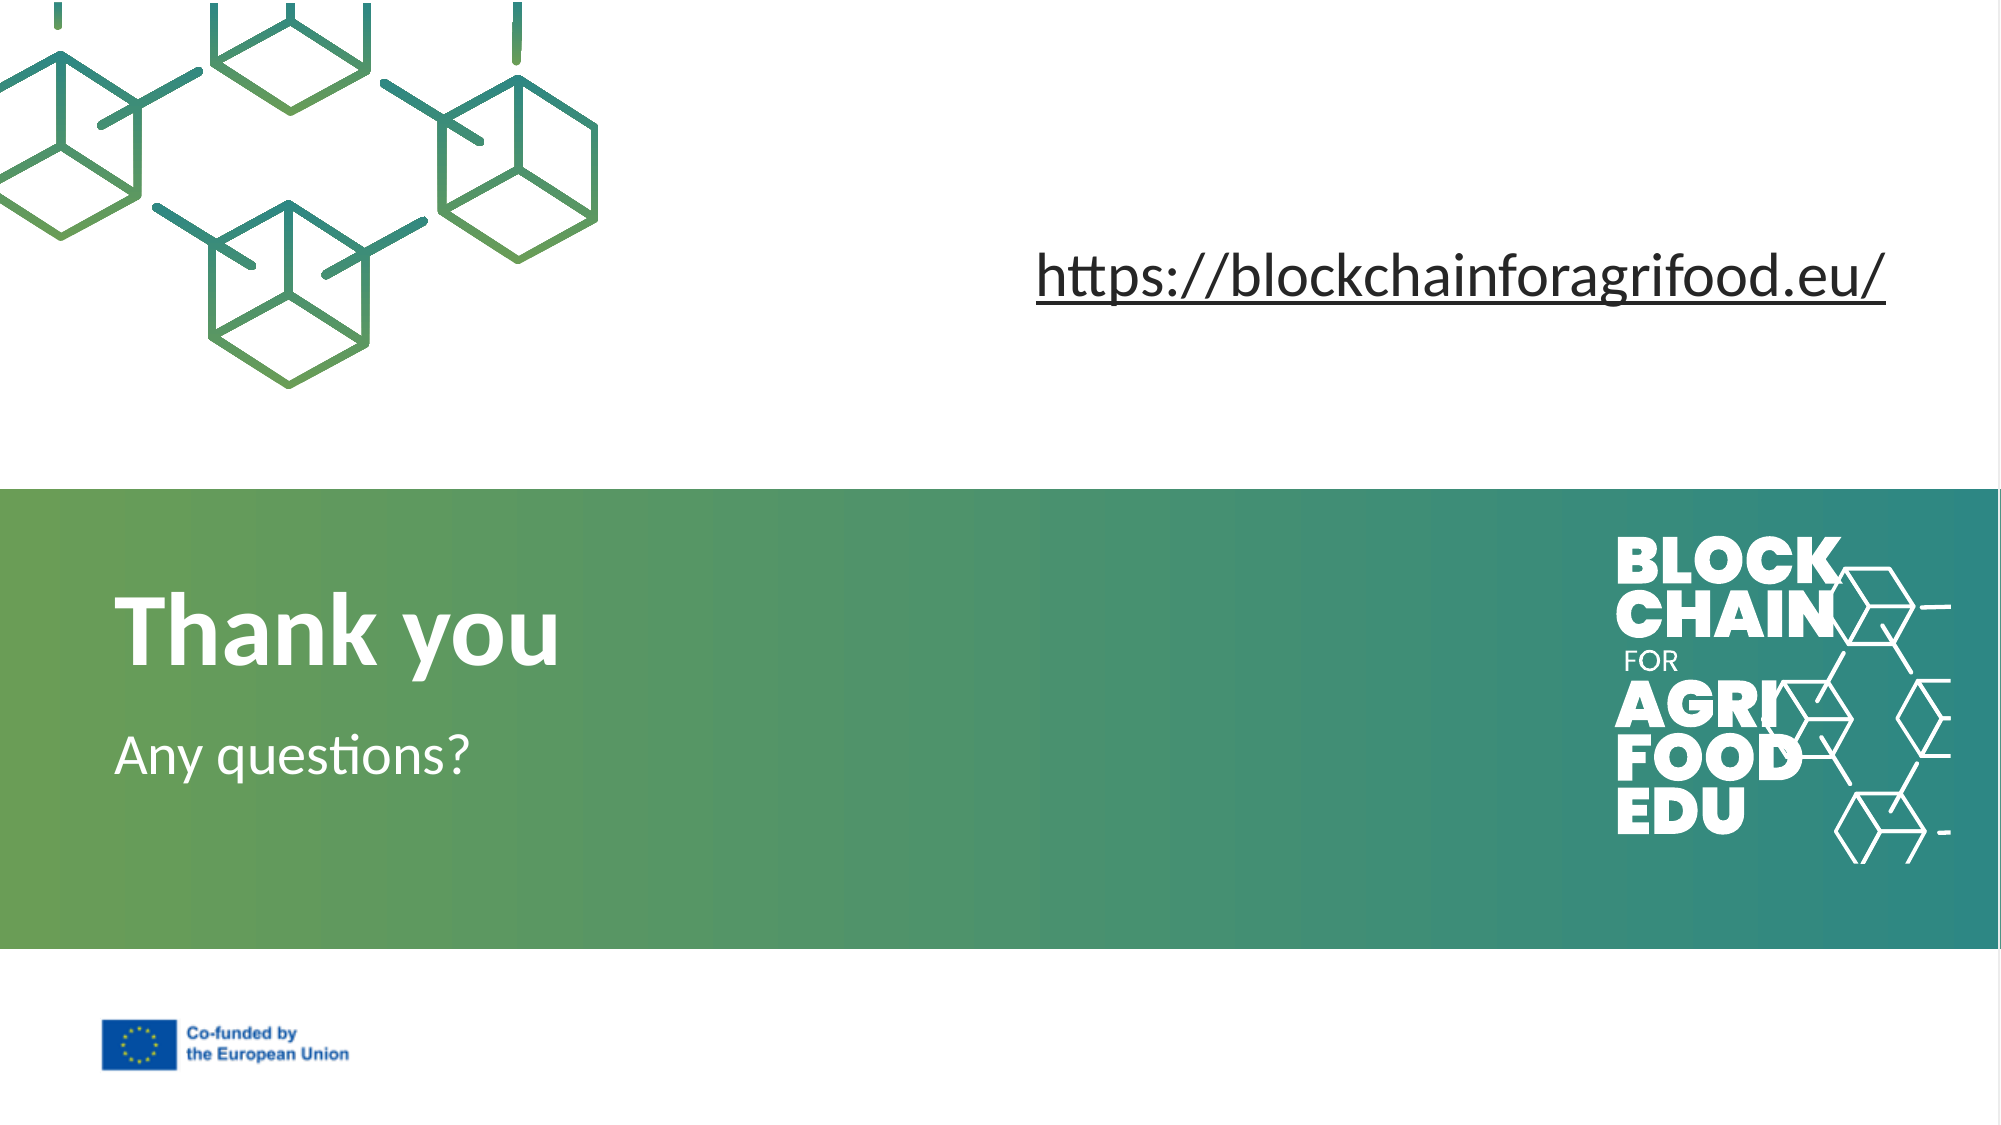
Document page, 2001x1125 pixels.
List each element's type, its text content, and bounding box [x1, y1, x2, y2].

picture [99, 1017, 368, 1074]
list Thank you [99, 562, 624, 700]
list Any questions? [99, 700, 624, 816]
list https://blockchainforagrifood.eu/ [922, 207, 1916, 346]
